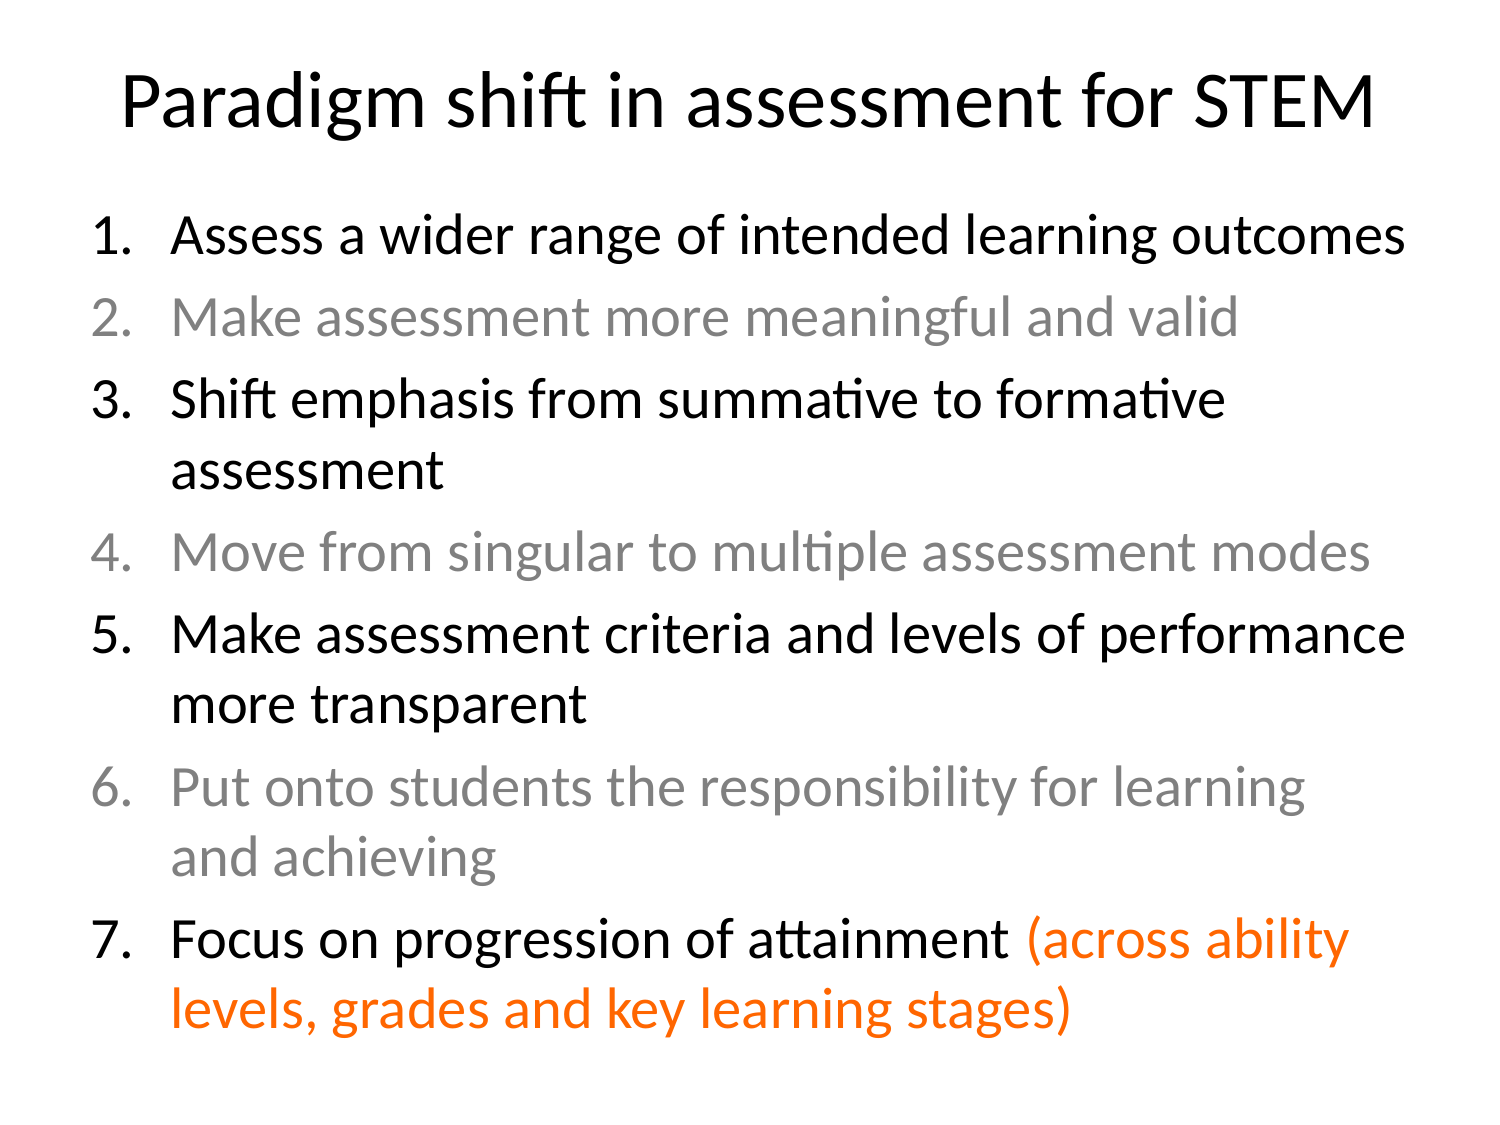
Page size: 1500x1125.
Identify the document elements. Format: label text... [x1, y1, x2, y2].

title Paradigm shift in assessment for STEM [75, 1, 1425, 188]
list Assess a wider range of intended learning outcomes Make assessment more meaningful and valid Shift emphasis from summative to formative assessment Move from singular to multiple assessment modes Make assessment criteria and levels of performance more transparent Put onto students the responsibility for learning and achieving Focus on progression of attainment (across ability levels, grades and key learning stages) [75, 188, 1425, 1105]
